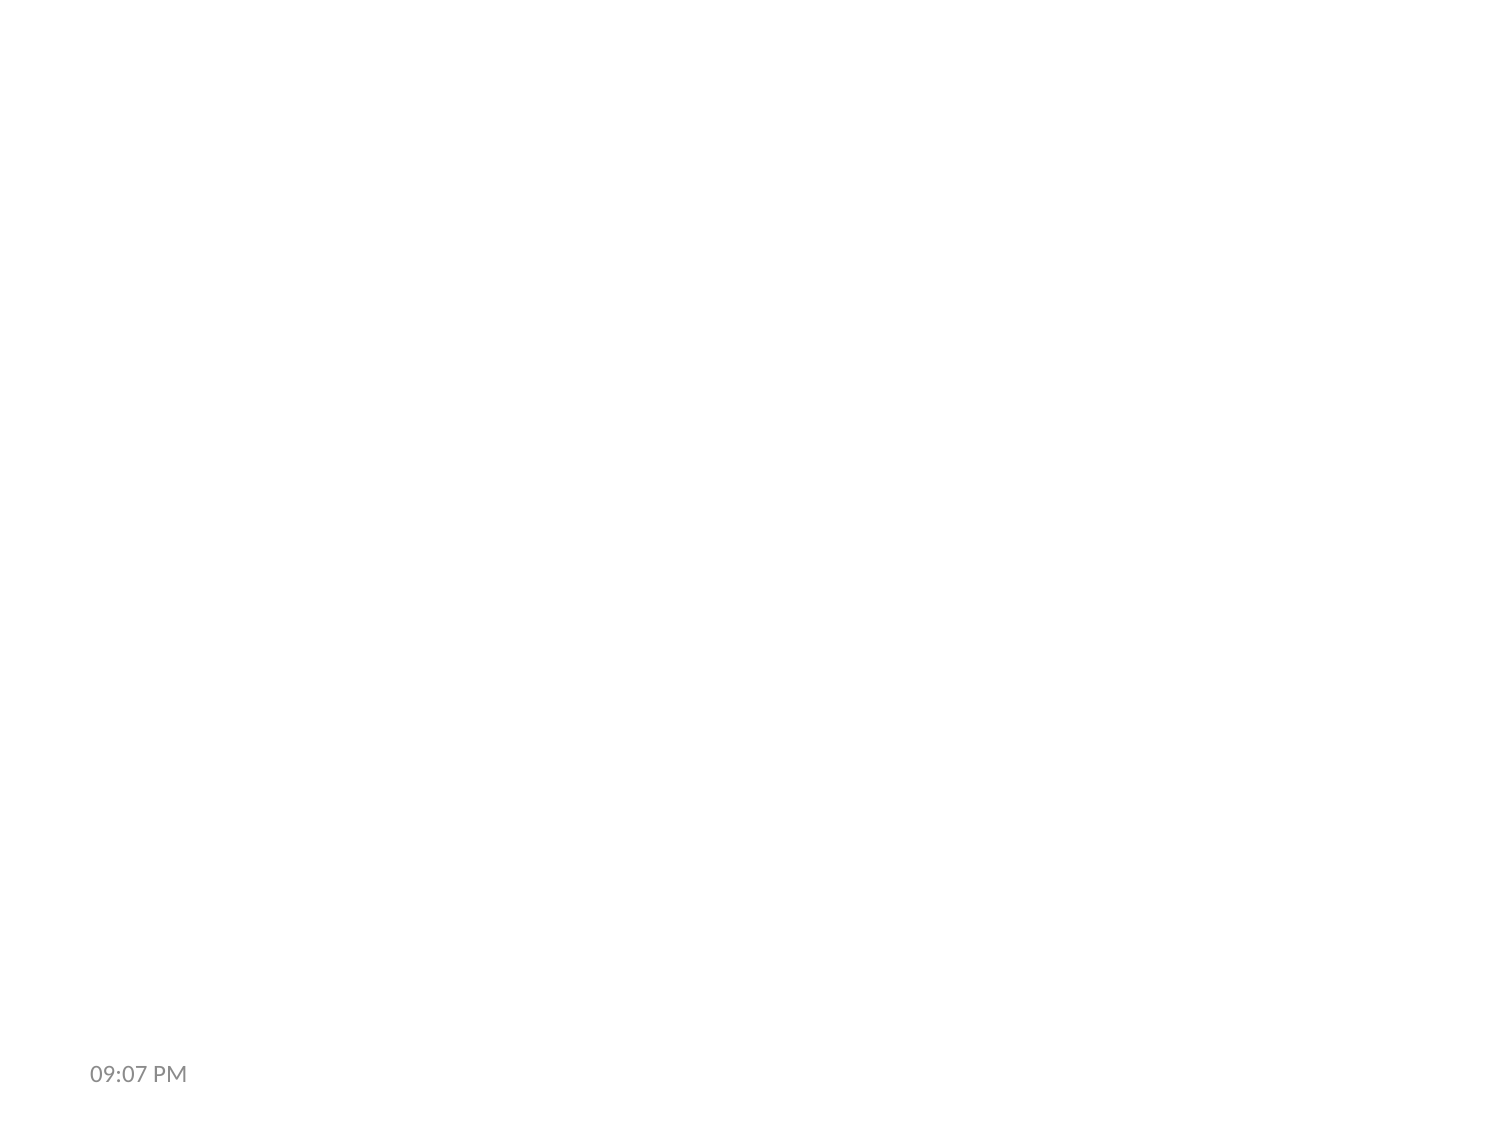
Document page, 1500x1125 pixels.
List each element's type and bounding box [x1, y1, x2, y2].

slide_number [75, 1042, 425, 1103]
